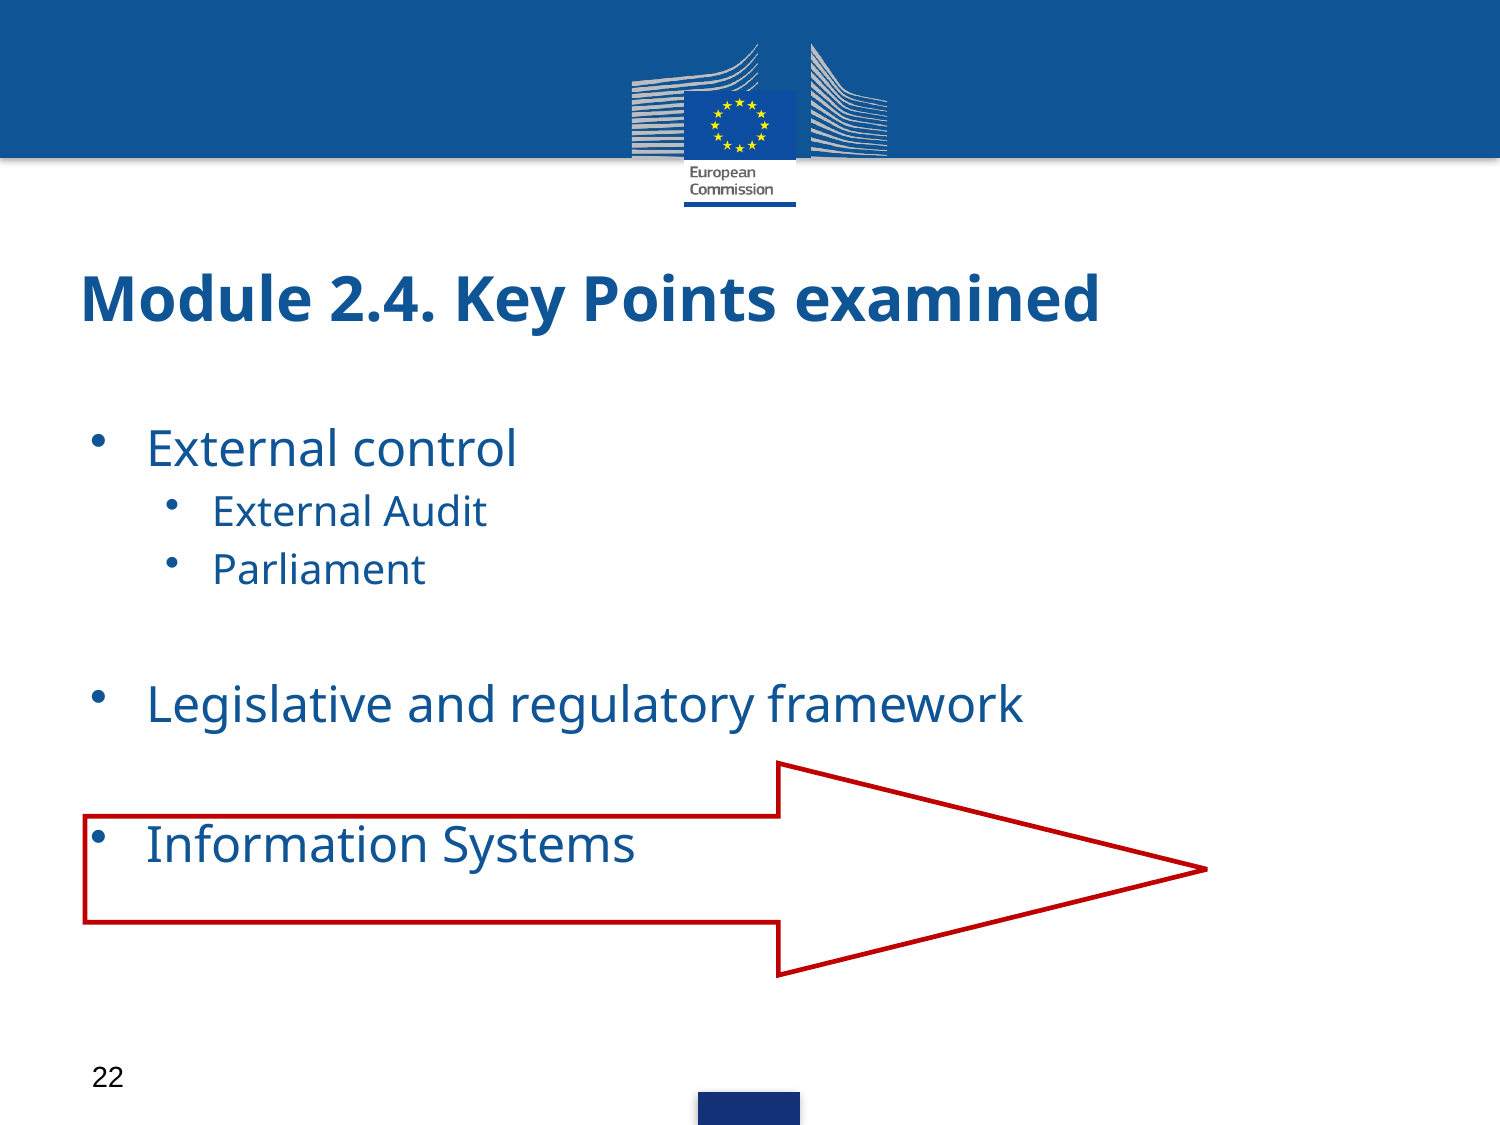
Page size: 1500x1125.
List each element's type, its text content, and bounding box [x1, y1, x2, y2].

title Module 2.4. Key Points examined [64, 219, 1415, 374]
text_box [84, 763, 1208, 976]
list External control External Audit Parliament Legislative and regulatory framework Information Systems [75, 408, 1425, 988]
slide_number 22 [76, 1022, 553, 1102]
